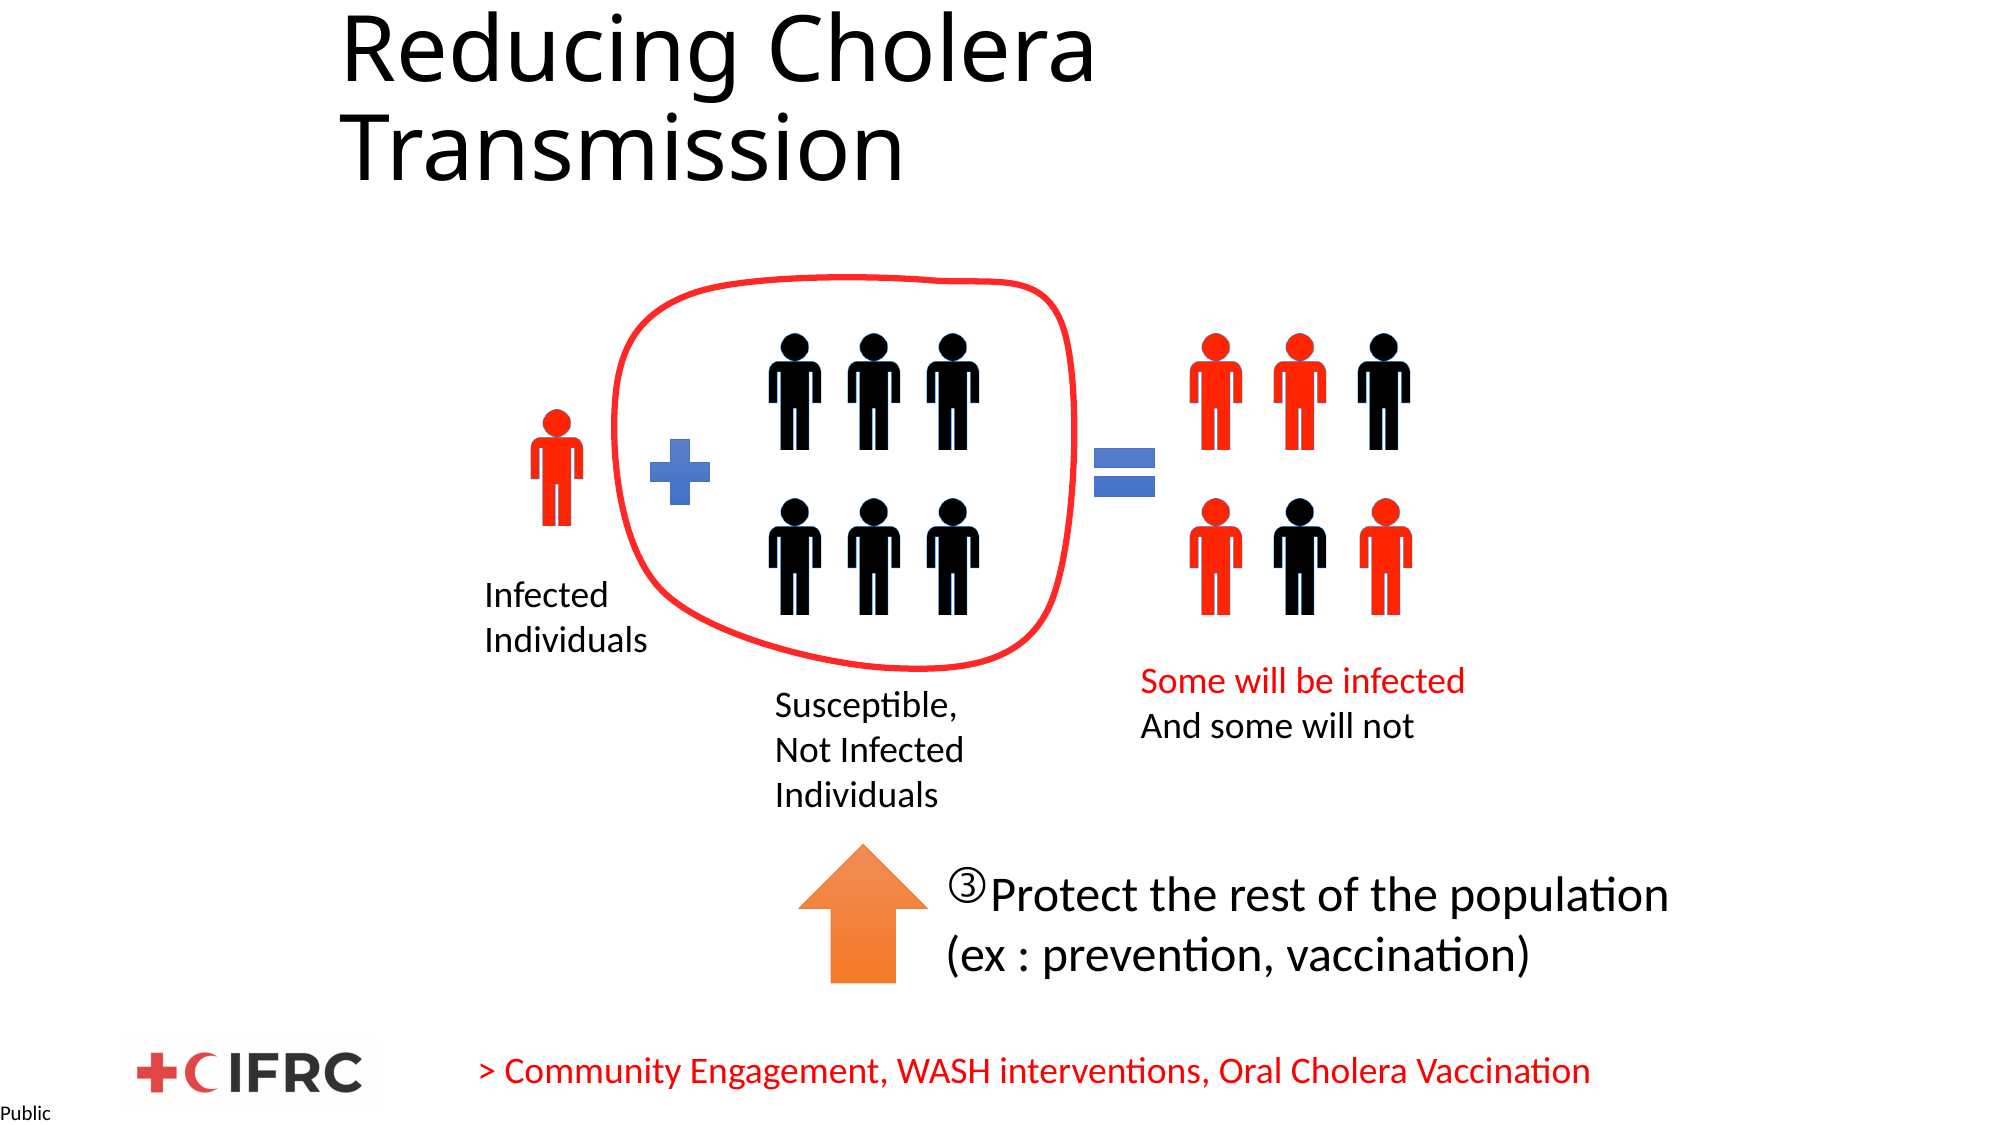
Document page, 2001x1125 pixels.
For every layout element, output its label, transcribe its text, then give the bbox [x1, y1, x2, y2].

picture [1185, 498, 1245, 615]
picture [1185, 333, 1245, 450]
picture [765, 333, 824, 450]
picture [1354, 333, 1413, 450]
picture [1356, 498, 1415, 615]
picture [1270, 333, 1330, 450]
text_box [797, 843, 929, 984]
picture [923, 498, 982, 615]
text_box Susceptible, Not Infected Individuals [760, 672, 1071, 823]
picture [923, 333, 982, 450]
picture [844, 498, 903, 615]
text_box Protect the rest of the population (ex : prevention, vaccination) [930, 854, 1763, 989]
text_box [1094, 448, 1155, 468]
picture [527, 409, 586, 526]
picture [1270, 498, 1330, 615]
text_box > Community Engagement, WASH interventions, Oral Cholera Vaccination [462, 1038, 1608, 1099]
text_box [1094, 476, 1155, 497]
picture [119, 1035, 381, 1111]
text_box Some will be infected And some will not [1125, 648, 1667, 754]
picture [765, 498, 824, 615]
text_box Infected Individuals [469, 562, 664, 668]
text_box [613, 276, 1076, 670]
title Reducing Cholera Transmission [324, 7, 1675, 195]
picture [844, 333, 903, 450]
